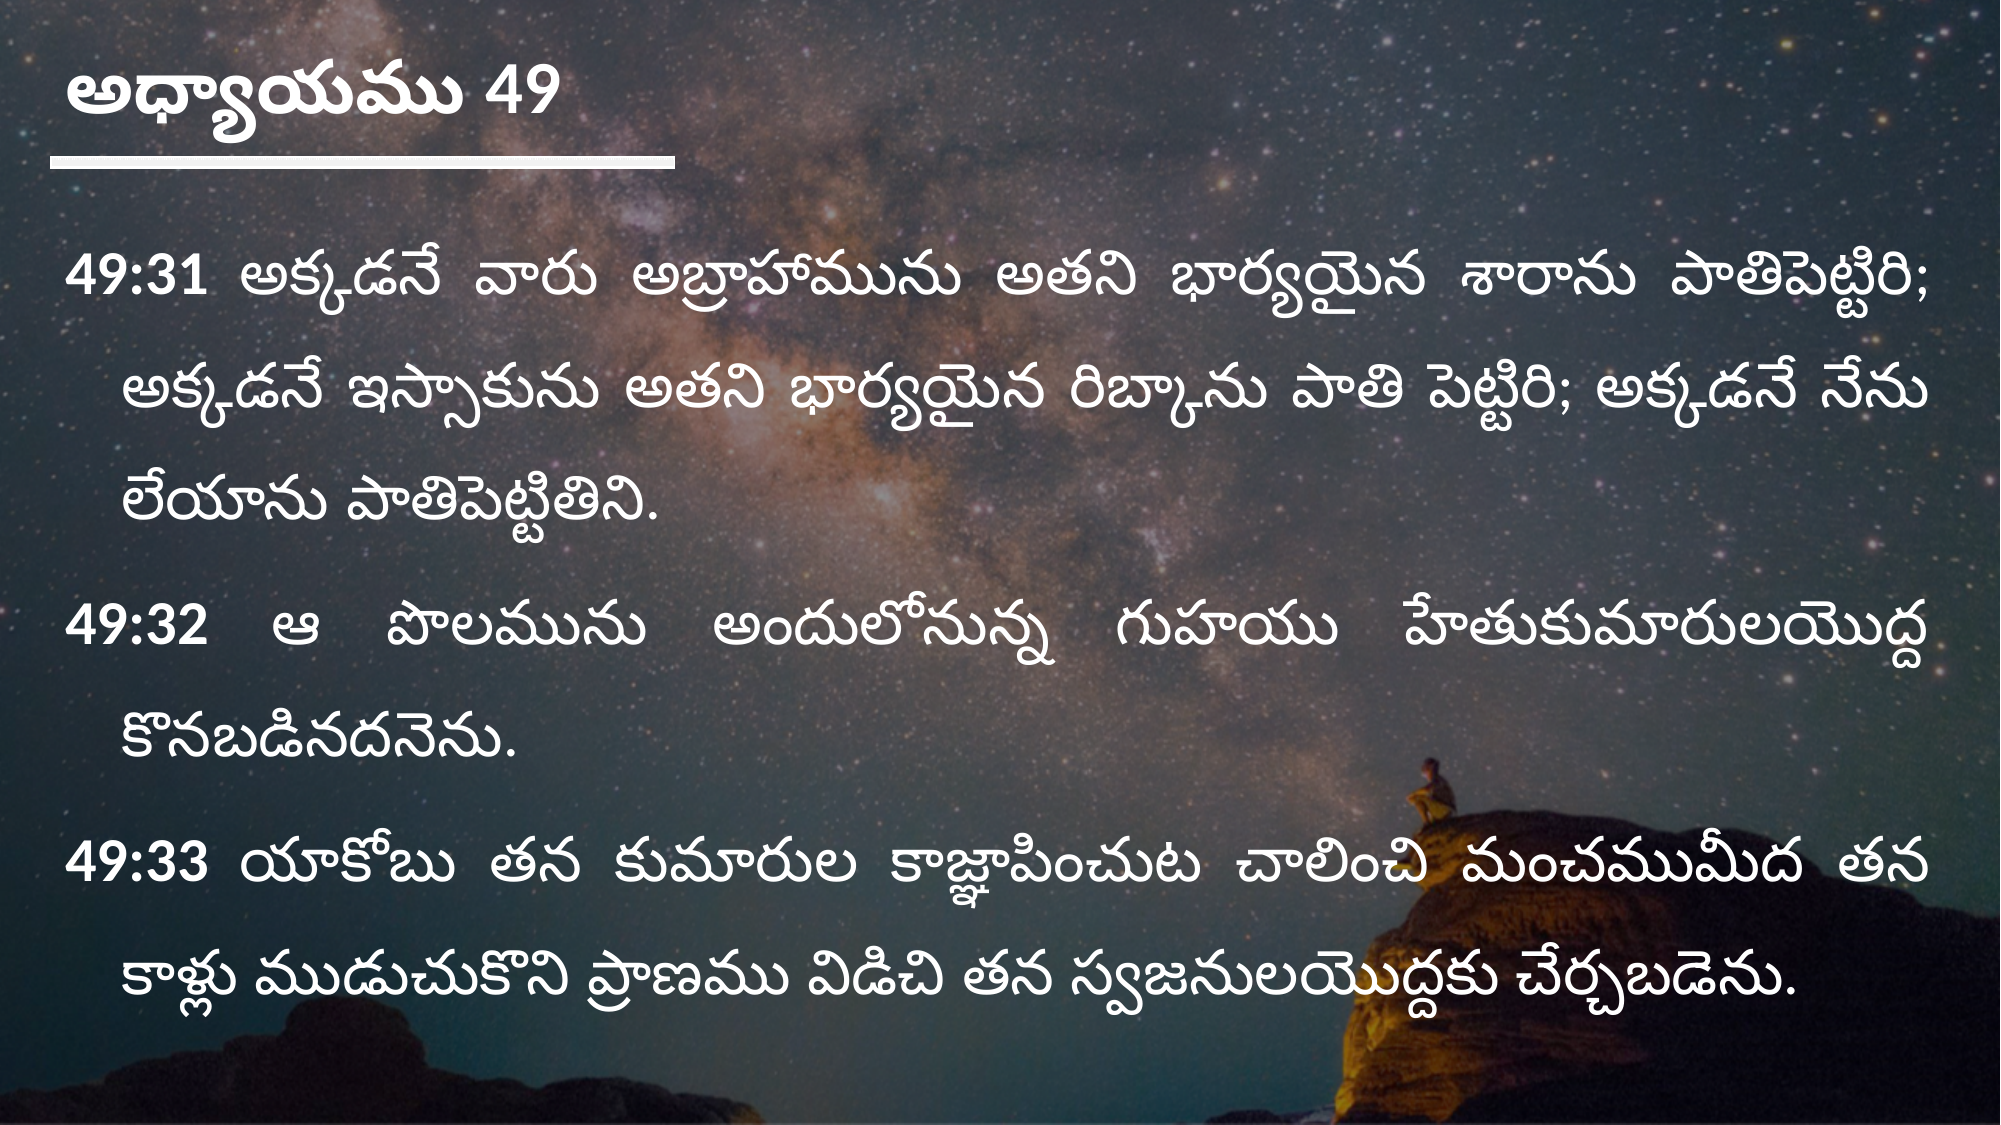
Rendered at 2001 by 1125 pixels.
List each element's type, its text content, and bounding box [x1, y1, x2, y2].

picture [0, 0, 2000, 1125]
title అధ్యాయము 49 [50, 0, 1925, 167]
list 49:31 అక్కడనే వారు అబ్రాహామును అతని భార్యయైన శారాను పాతిపెట్టిరి; అక్కడనే ఇస్సాకును అతని భార్యయైన రిబ్కాను పాతి పెట్టిరి; అక్కడనే నేను లేయాను పాతిపెట్టితిని. 49:32 ఆ పొలమును అందులోనున్న గుహయు హేతుకుమారులయొద్ద కొనబడినదనెను. 49:33 యాకోబు తన కుమారుల కాజ్ఞాపించుట చాలించి మంచముమీద తన కాళ్లు ముడుచుకొని ప్రాణము విడిచి తన స్వజనులయొద్దకు చేర్చబడెను. [50, 187, 1946, 1063]
